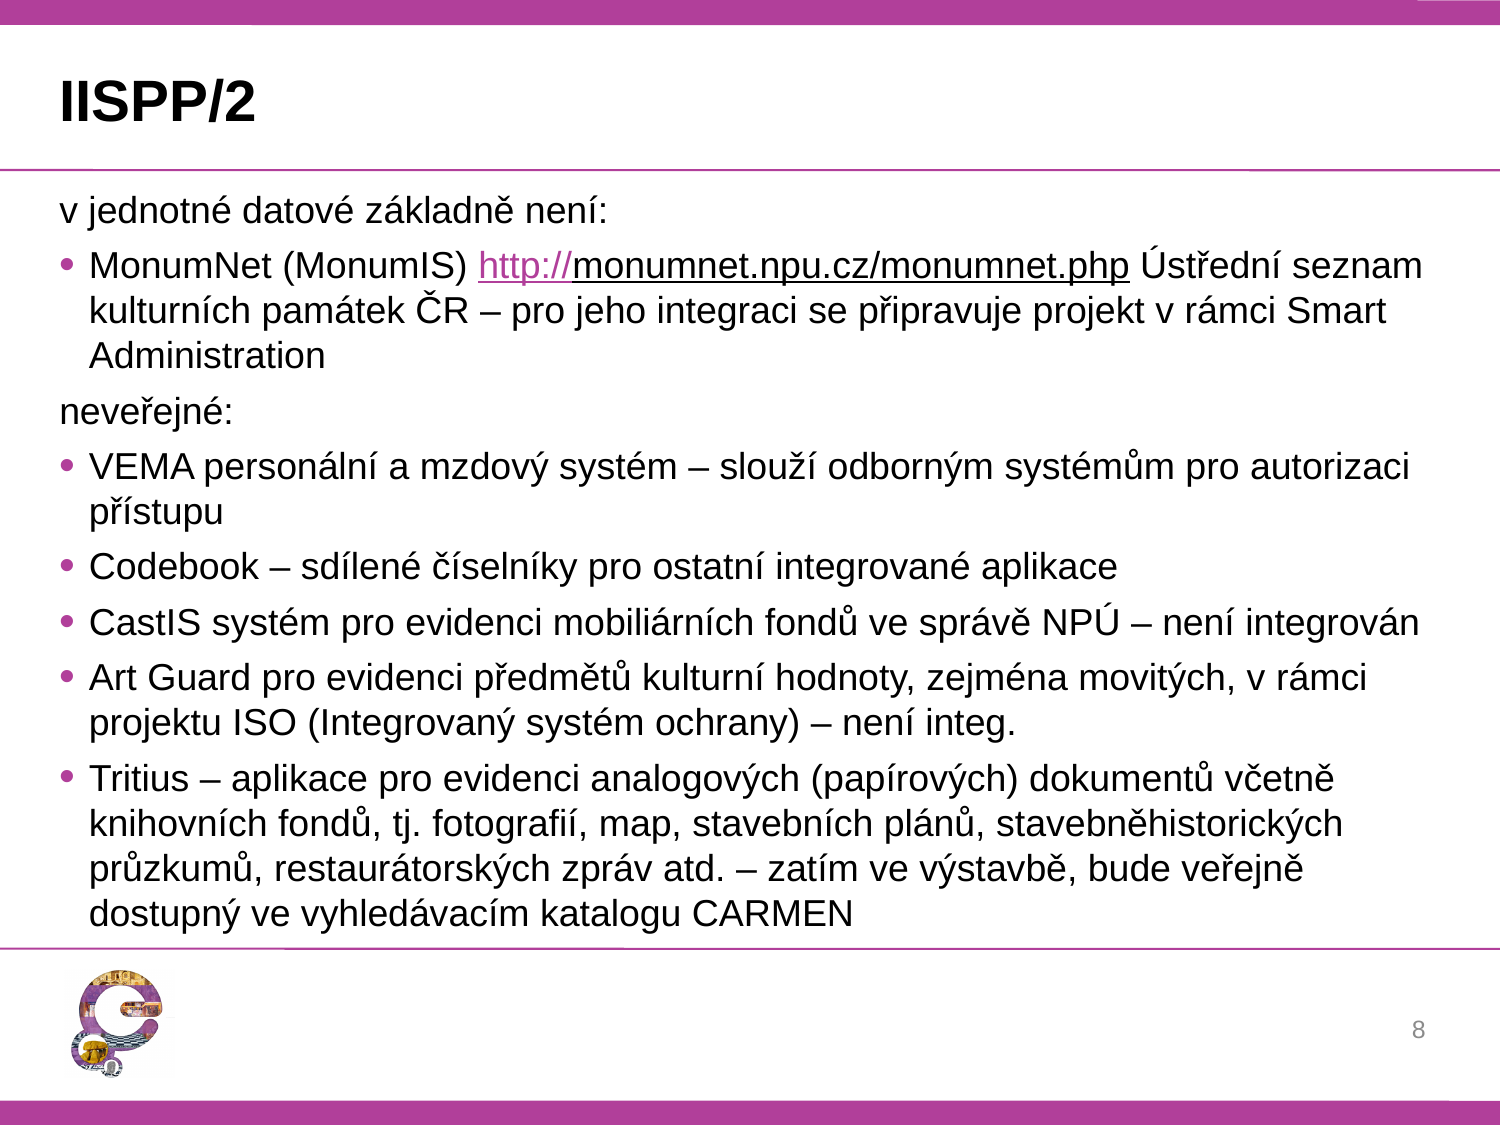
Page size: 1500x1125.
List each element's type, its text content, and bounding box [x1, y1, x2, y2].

picture [64, 969, 175, 1078]
slide_number 8 [1304, 984, 1442, 1074]
title IISPP/2 [59, 24, 1442, 172]
list v jednotné datové základně není: MonumNet (MonumIS) http://monumnet.npu.cz/monumnet.php Ústřední seznam kulturních památek ČR – pro jeho integraci se připravuje projekt v rámci Smart Administration neveřejné: VEMA personální a mzdový systém – slouží odborným systémům pro autorizaci přístupu Codebook – sdílené číselníky pro ostatní integrované aplikace CastIS systém pro evidenci mobiliárních fondů ve správě NPÚ – není integrován Art Guard pro evidenci předmětů kulturní hodnoty, zejména movitých, v rámci projektu ISO (Integrovaný systém ochrany) – není integ. Tritius – aplikace pro evidenci analogových (papírových) dokumentů včetně knihovních fondů, tj. fotografií, map, stavebních plánů, stavebněhistorických průzkumů, restaurátorských zpráv atd. – zatím ve výstavbě, bude veřejně dostupný ve vyhledávacím katalogu CARMEN [59, 178, 1464, 941]
